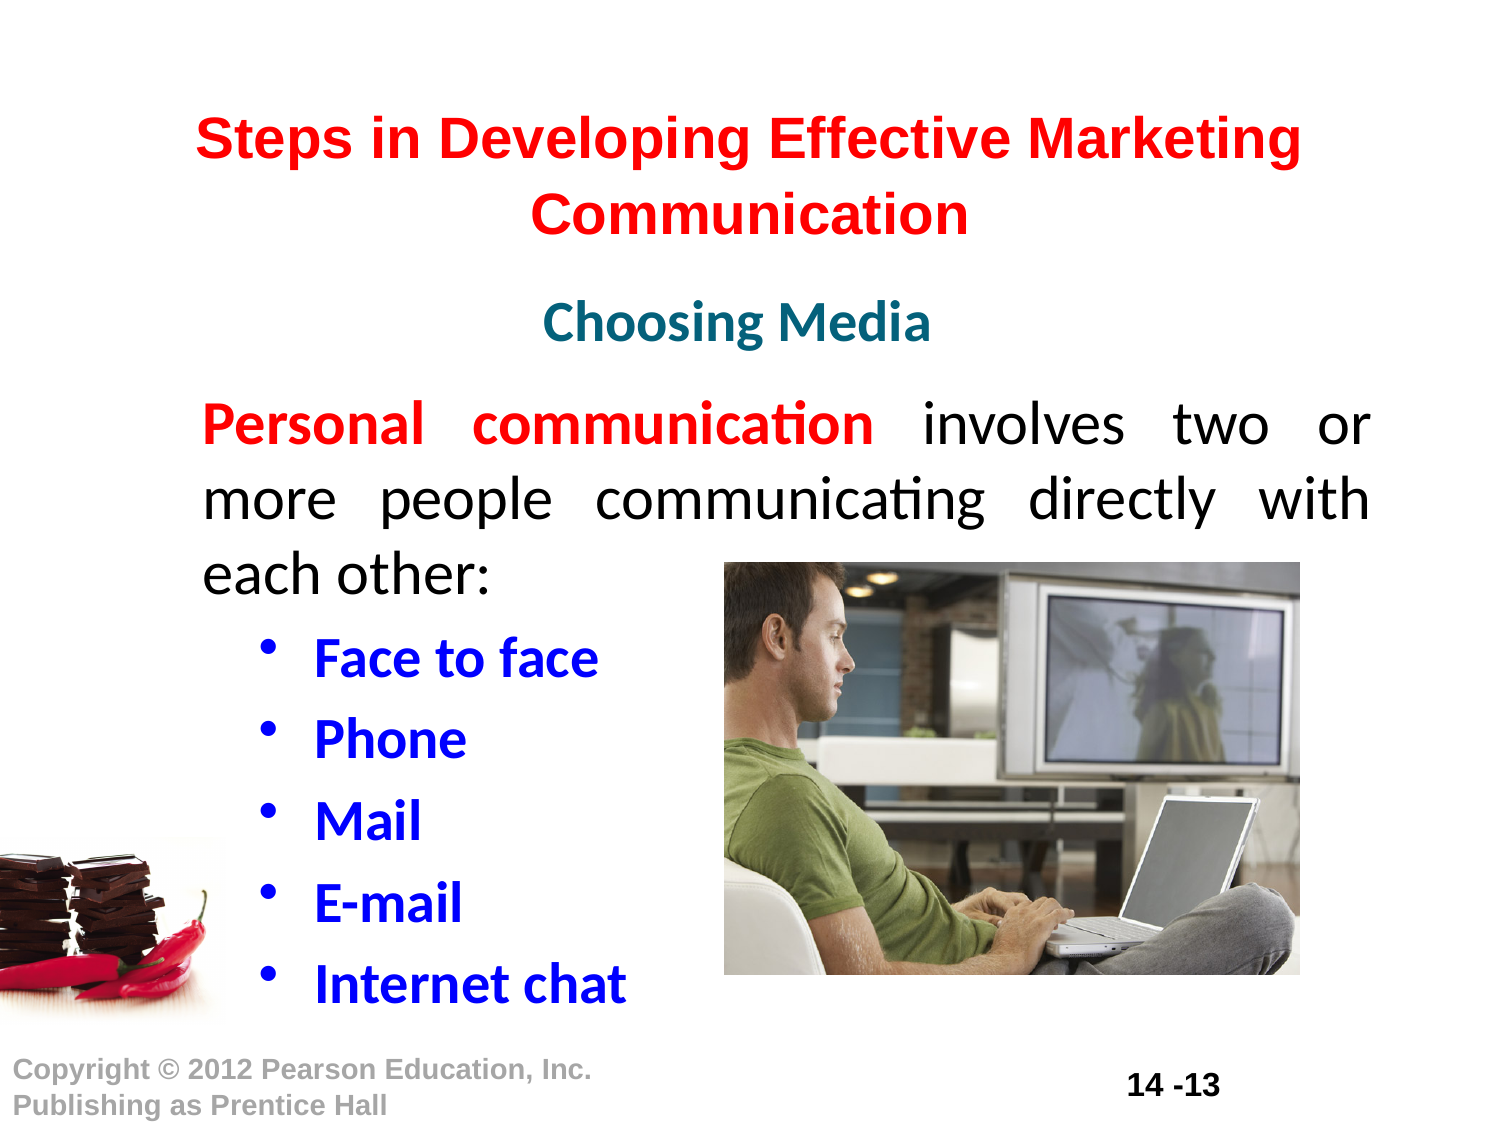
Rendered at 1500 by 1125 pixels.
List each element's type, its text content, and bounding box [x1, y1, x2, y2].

list Personal communication involves two or more people communicating directly with each other: Face to face Phone Mail E-mail Internet chat [187, 374, 1388, 1051]
list Choosing Media [149, 287, 1326, 351]
picture [0, 837, 187, 1025]
title Steps in Developing Effective Marketing Communication [112, 37, 1388, 226]
picture [724, 562, 1301, 975]
